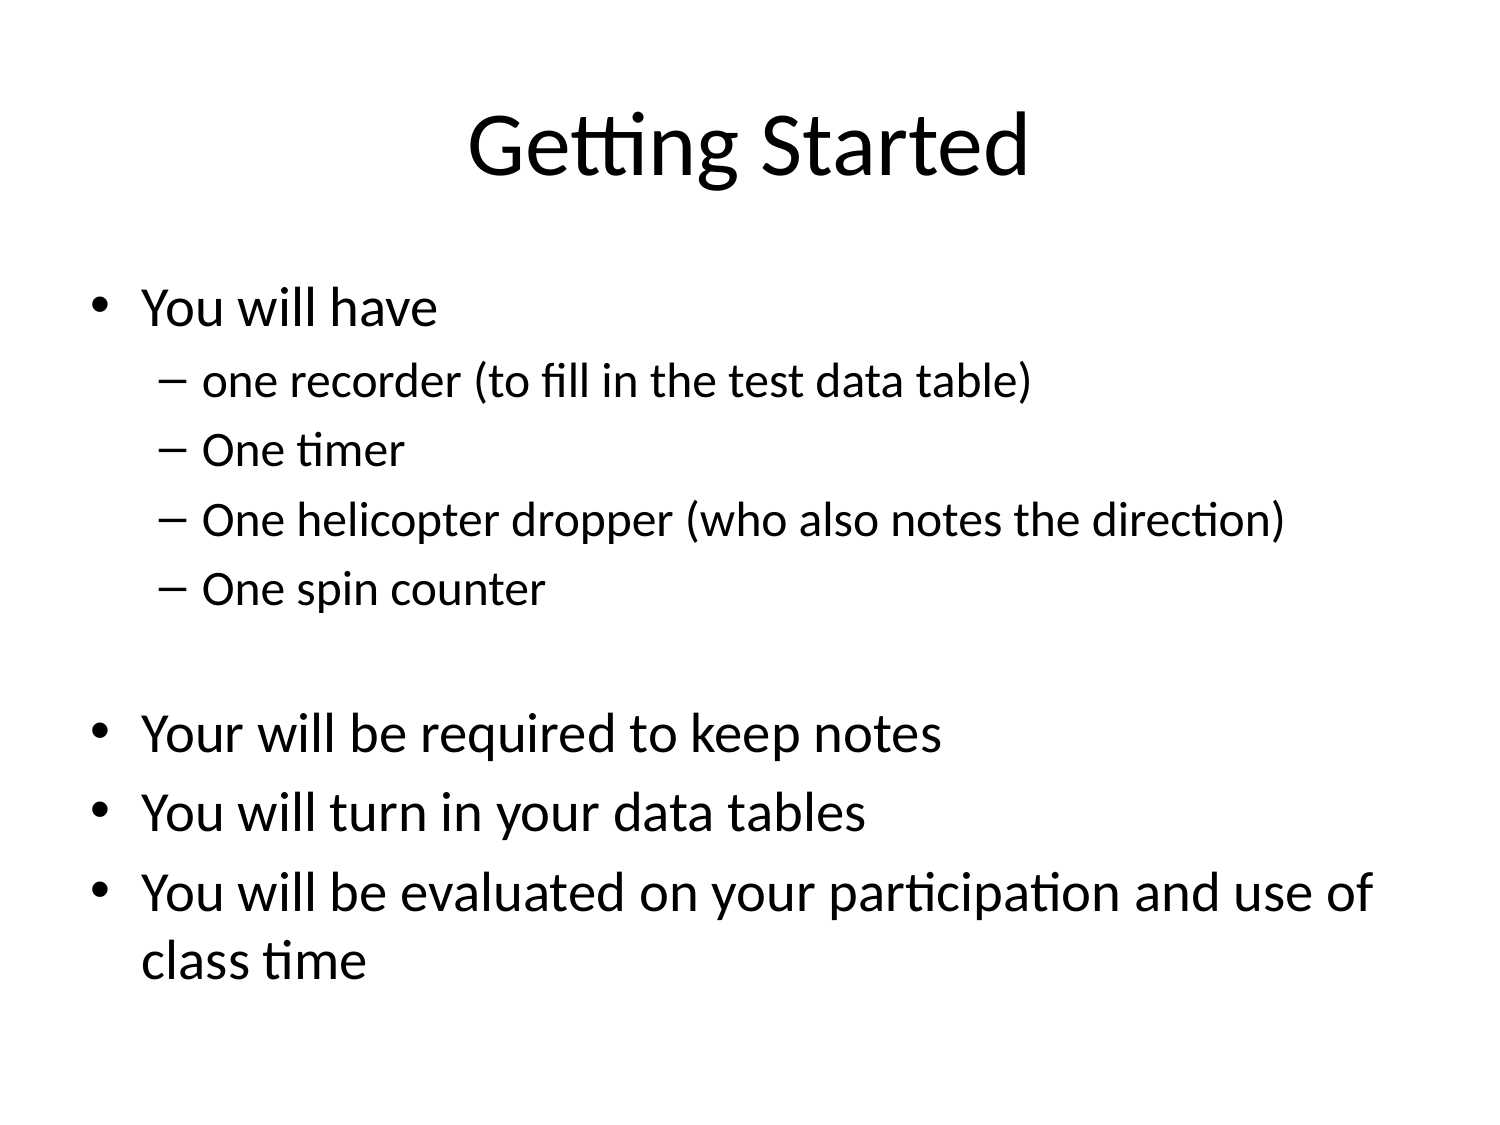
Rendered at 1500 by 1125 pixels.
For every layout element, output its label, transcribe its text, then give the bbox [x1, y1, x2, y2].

title Getting Started [75, 45, 1425, 233]
list You will have one recorder (to fill in the test data table) One timer One helicopter dropper (who also notes the direction) One spin counter Your will be required to keep notes You will turn in your data tables You will be evaluated on your participation and use of class time [75, 262, 1425, 1005]
